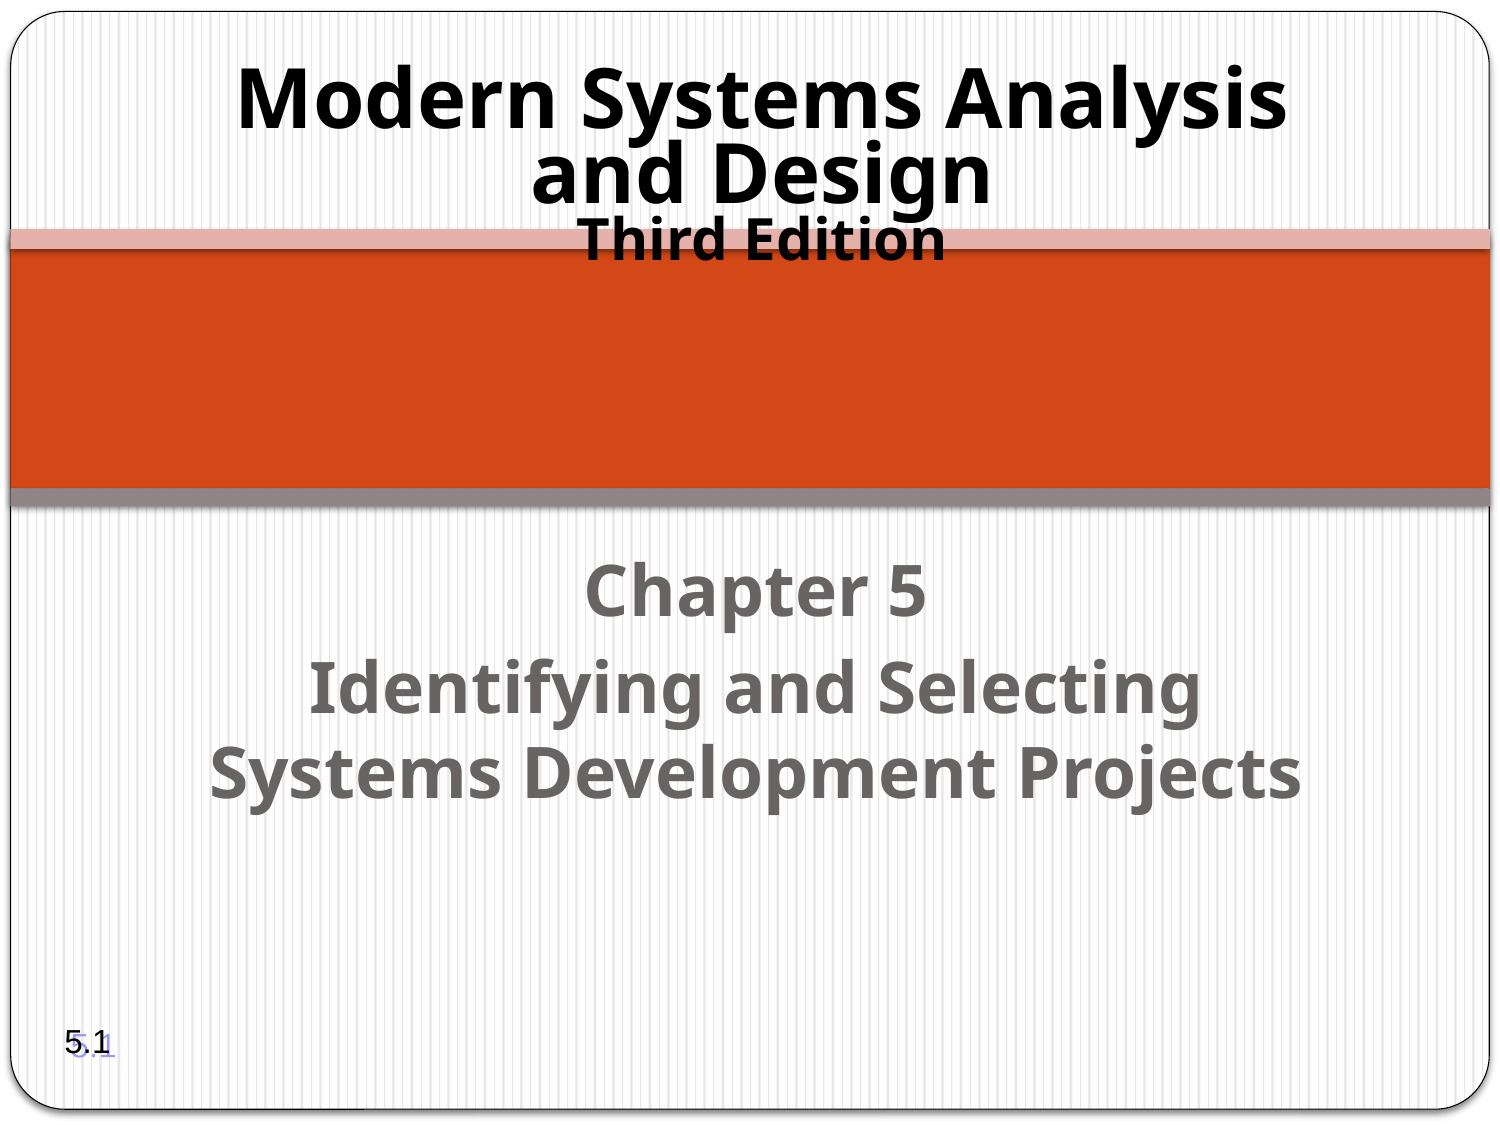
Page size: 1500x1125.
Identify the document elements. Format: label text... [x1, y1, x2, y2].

title Modern Systems Analysis and Design Third Edition [150, 0, 1375, 488]
subtitle Chapter 5 Identifying and Selecting Systems Development Projects [174, 537, 1338, 825]
text_box 5.1 [37, 1012, 138, 1107]
